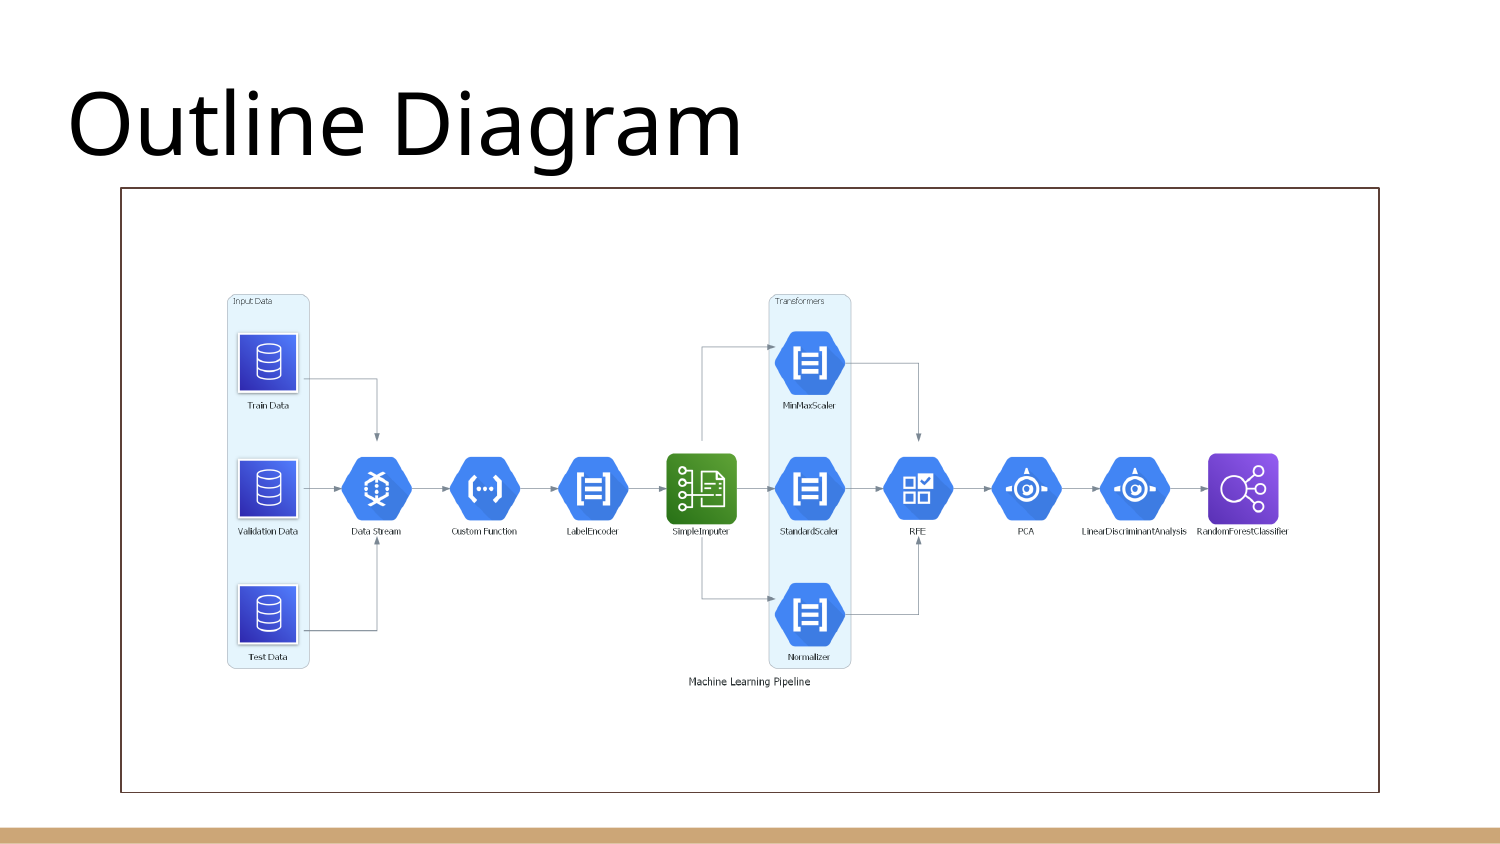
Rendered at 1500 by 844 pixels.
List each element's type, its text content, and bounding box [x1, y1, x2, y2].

picture [121, 188, 1379, 793]
title Outline Diagram [51, 51, 1449, 189]
